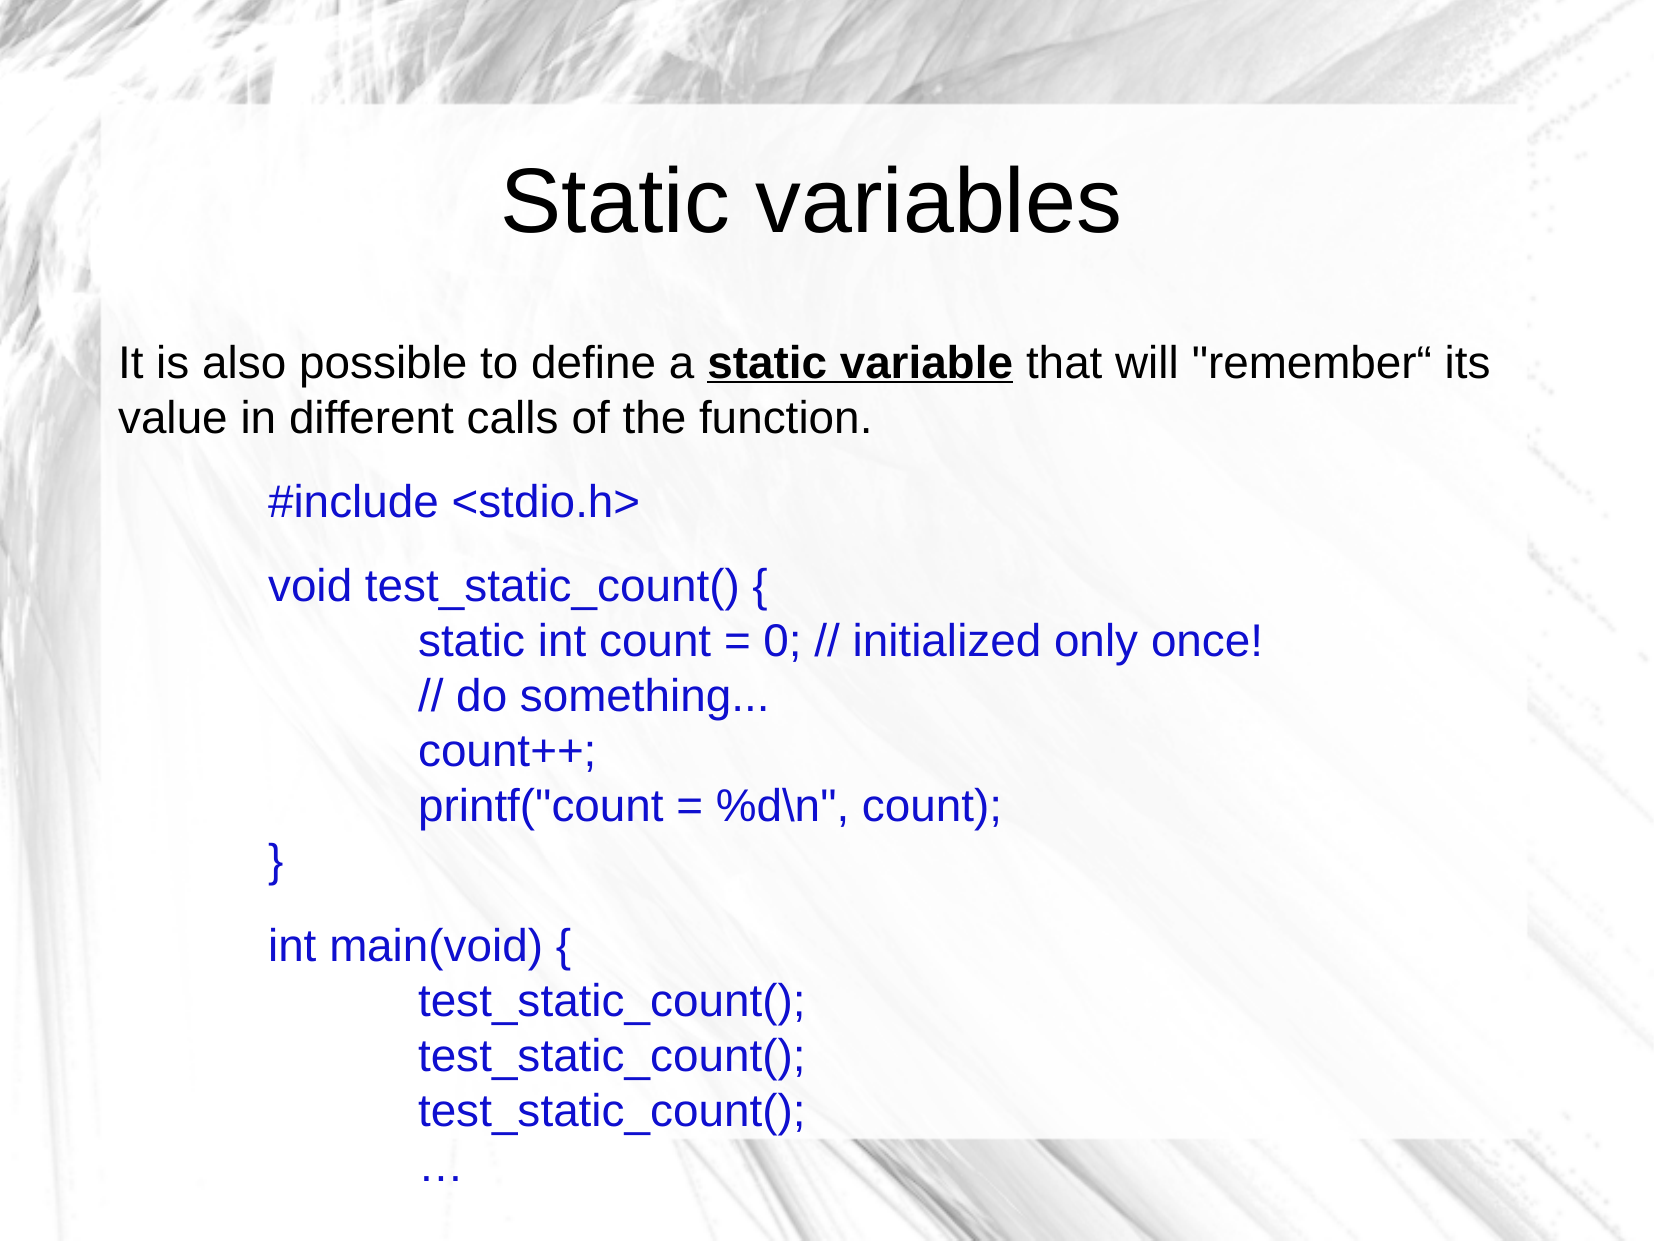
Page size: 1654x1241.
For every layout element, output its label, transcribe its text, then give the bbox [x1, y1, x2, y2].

picture [0, 0, 1654, 1241]
list It is also possible to define a static variable that will "remember“ its value in different calls of the function. #include <stdio.h> void test_static_count() { static int count = 0; // initialized only once! // do something... count++; printf("count = %d\n", count); } int main(void) { test_static_count(); test_static_count(); test_static_count(); … [118, 332, 1571, 1121]
title Static variables [118, 93, 1506, 299]
